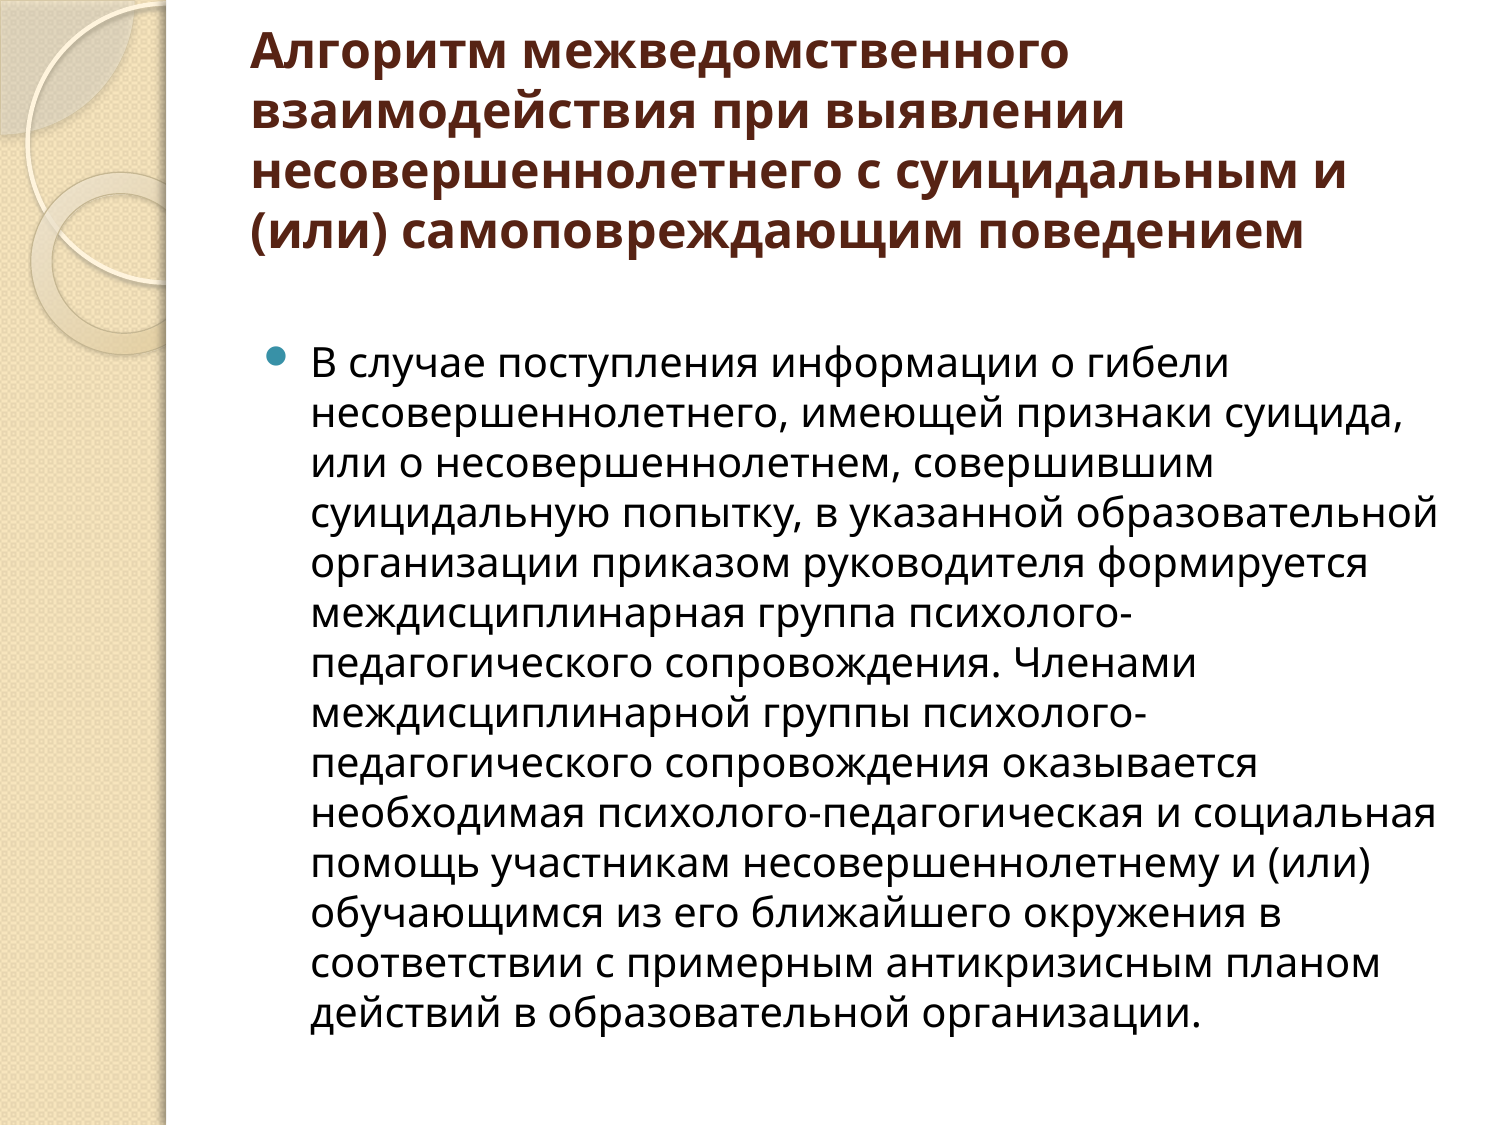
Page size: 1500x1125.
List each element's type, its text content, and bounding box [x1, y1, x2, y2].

list В случае поступления информации о гибели несовершеннолетнего, имеющей признаки суицида, или о несовершеннолетнем, совершившим суицидальную попытку, в указанной образовательной организации приказом руководителя формируется междисциплинарная группа психолого-педагогического сопровождения. Членами междисциплинарной группы психолого-педагогического сопровождения оказывается необходимая психолого-педагогическая и социальная помощь участникам несовершеннолетнему и (или) обучающимся из его ближайшего окружения в соответствии с примерным антикризисным планом действий в образовательной организации. [235, 328, 1466, 1025]
title Алгоритм межведомственного взаимодействия при выявлении несовершеннолетнего с суицидальным и (или) самоповреждающим поведением [235, 45, 1466, 233]
